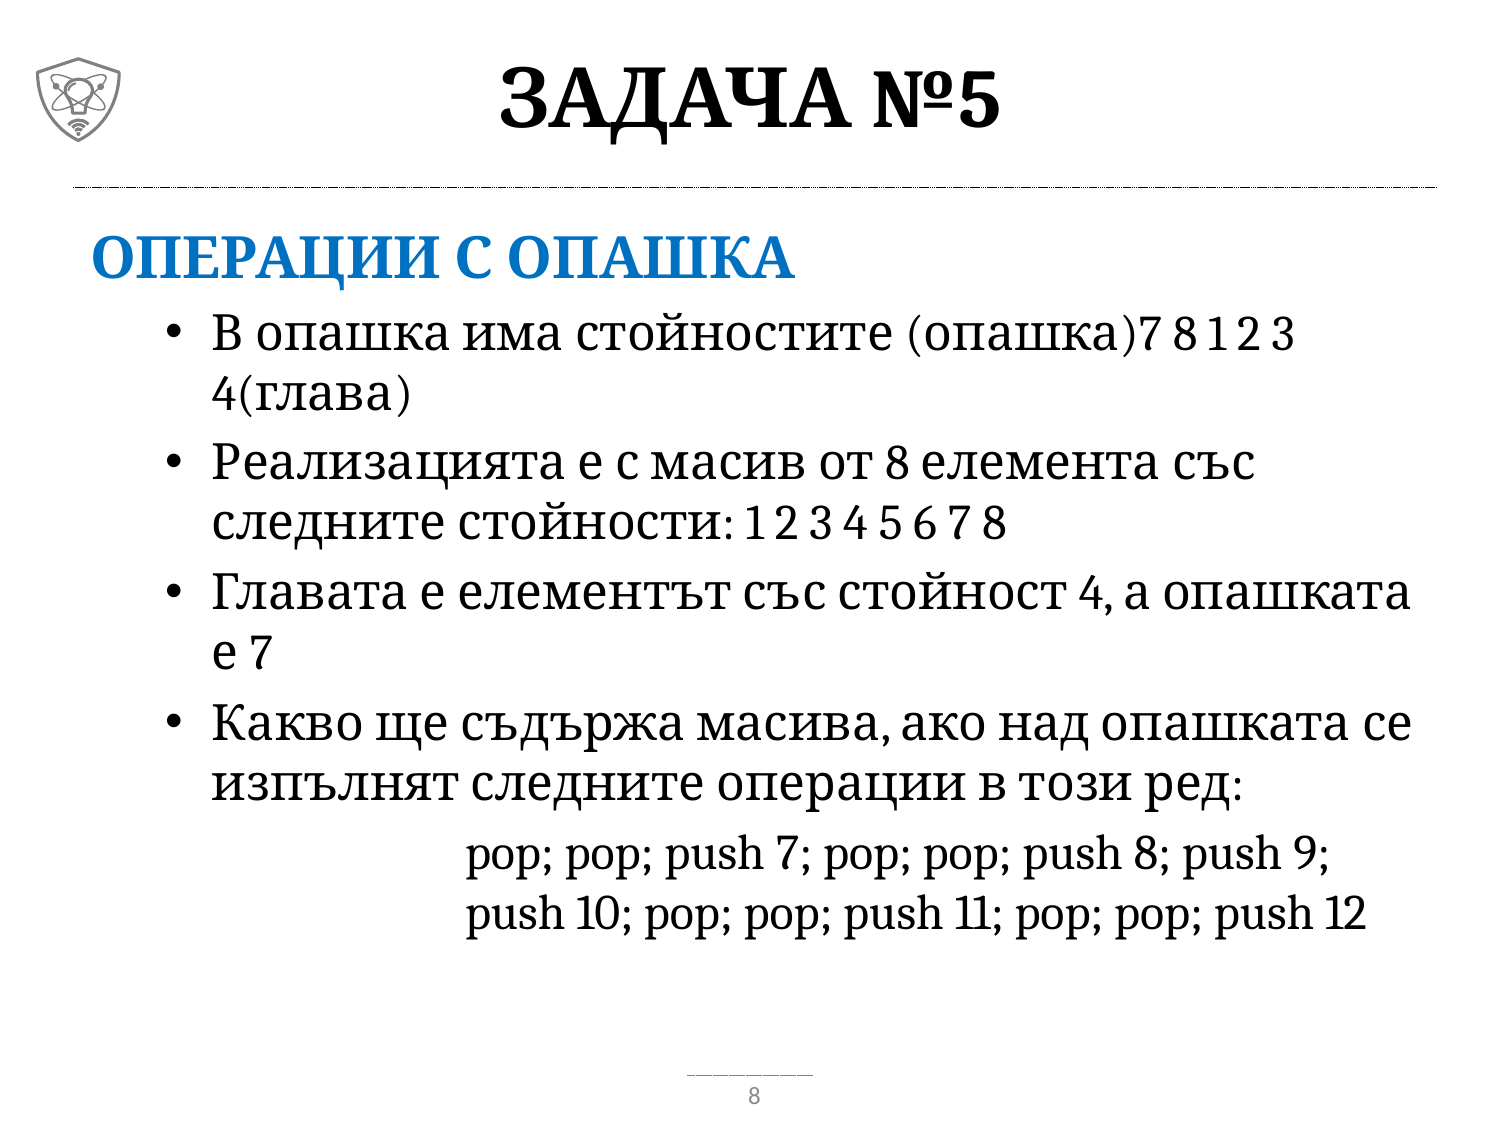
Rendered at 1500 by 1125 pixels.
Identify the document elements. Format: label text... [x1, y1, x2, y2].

slide_number 8 [579, 1065, 930, 1125]
title Задача №5 [0, 0, 1500, 188]
list Операции с опашка В опашка има стойностите (опашка)7 8 1 2 3 4(глава) Реализацията е с масив от 8 елемента със следните стойности: 1 2 3 4 5 6 7 8 Главата е елементът със стойност 4, а опашката е 7 Какво ще съдържа масива, ако над опашката се изпълнят следните операции в този ред: pop; pop; push 7; pop; pop; push 8; push 9; push 10; pop; pop; push 11; pop; pop; push 12 [75, 212, 1450, 1063]
